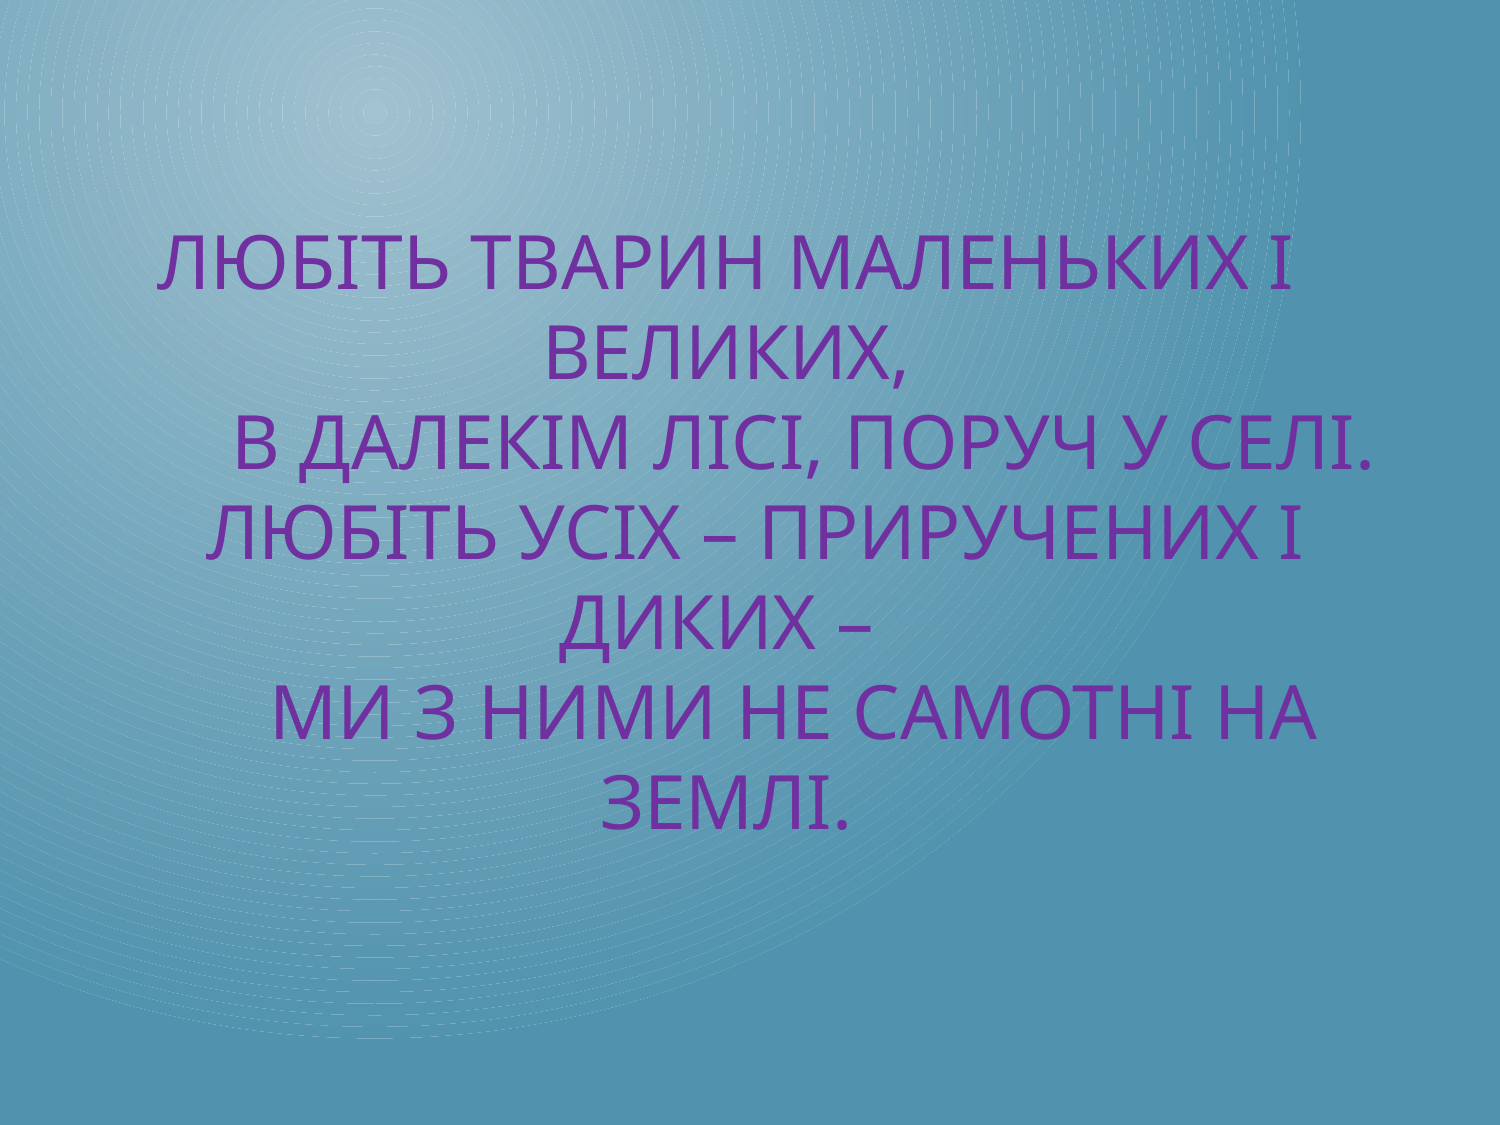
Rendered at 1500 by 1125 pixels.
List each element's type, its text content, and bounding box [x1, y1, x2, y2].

title Любіть тварин маленьких і великих, В далекім лісі, поруч у селі. Любіть усіх – приручених і диких – Ми з ними не самотні на Землі. [17, 219, 1436, 929]
